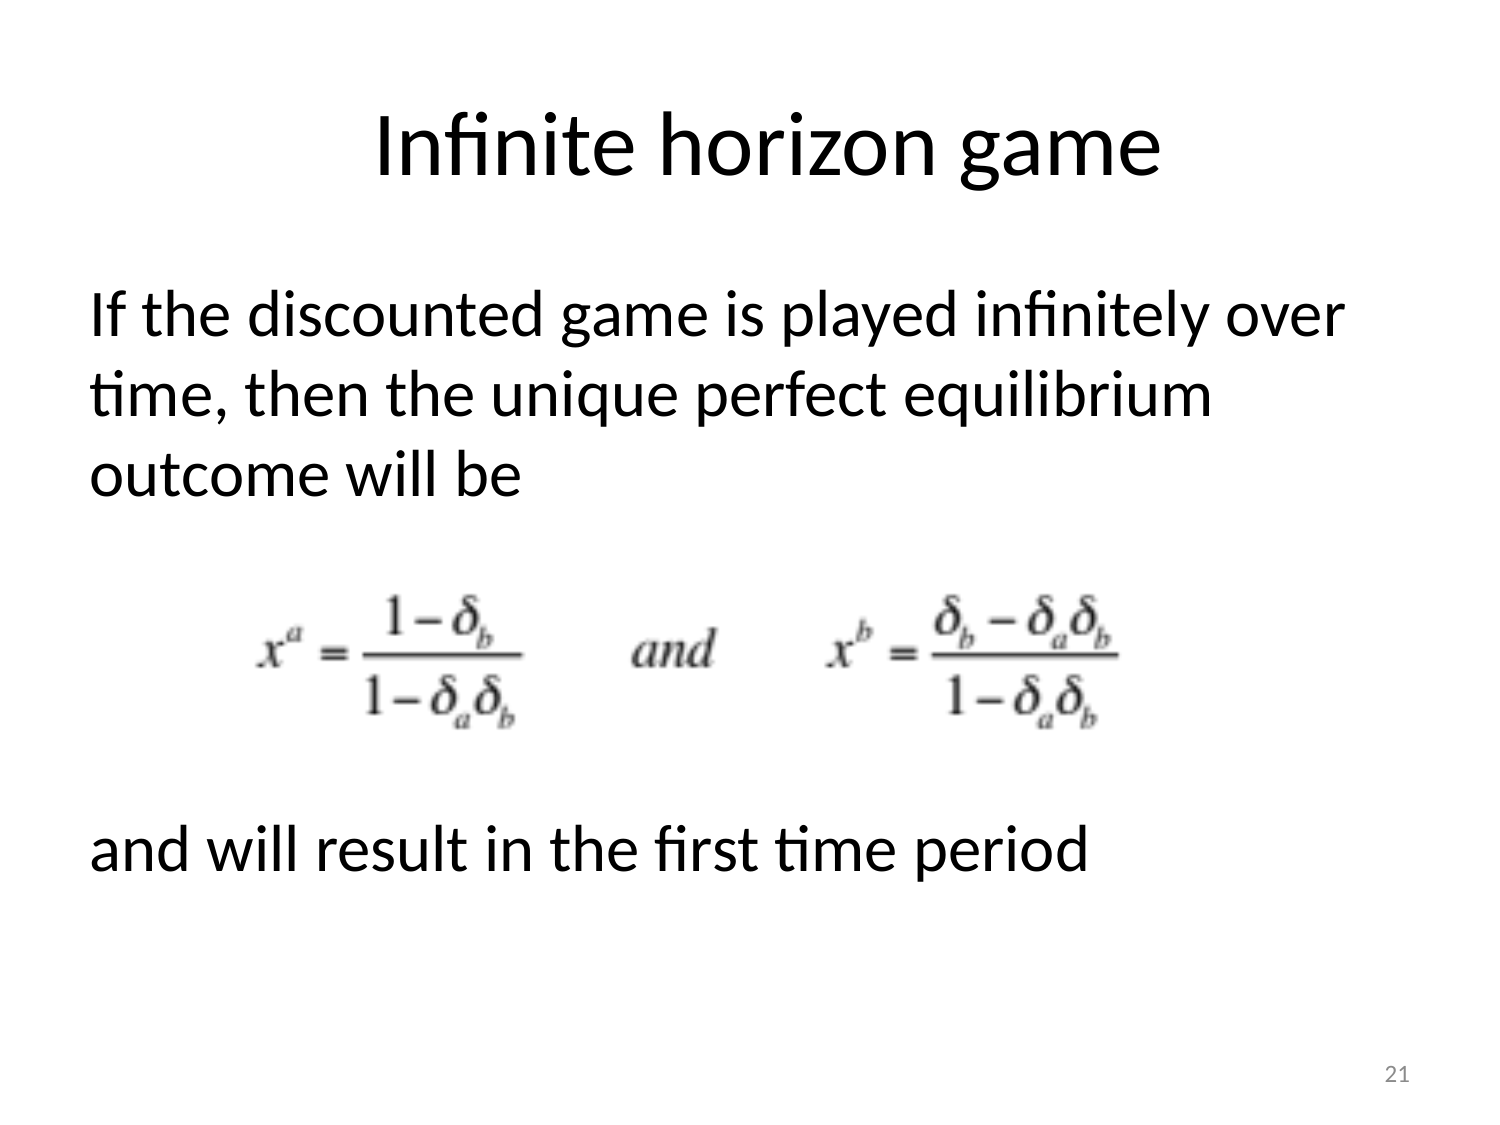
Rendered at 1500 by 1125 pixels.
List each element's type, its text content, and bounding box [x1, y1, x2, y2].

text_box If the discounted game is played infinitely over time, then the unique perfect equilibrium outcome will be and will result in the first time period [75, 262, 1425, 1005]
text_box Infinite horizon game [143, 45, 1394, 233]
slide_number 21 [1074, 1042, 1425, 1103]
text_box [249, 577, 1123, 734]
